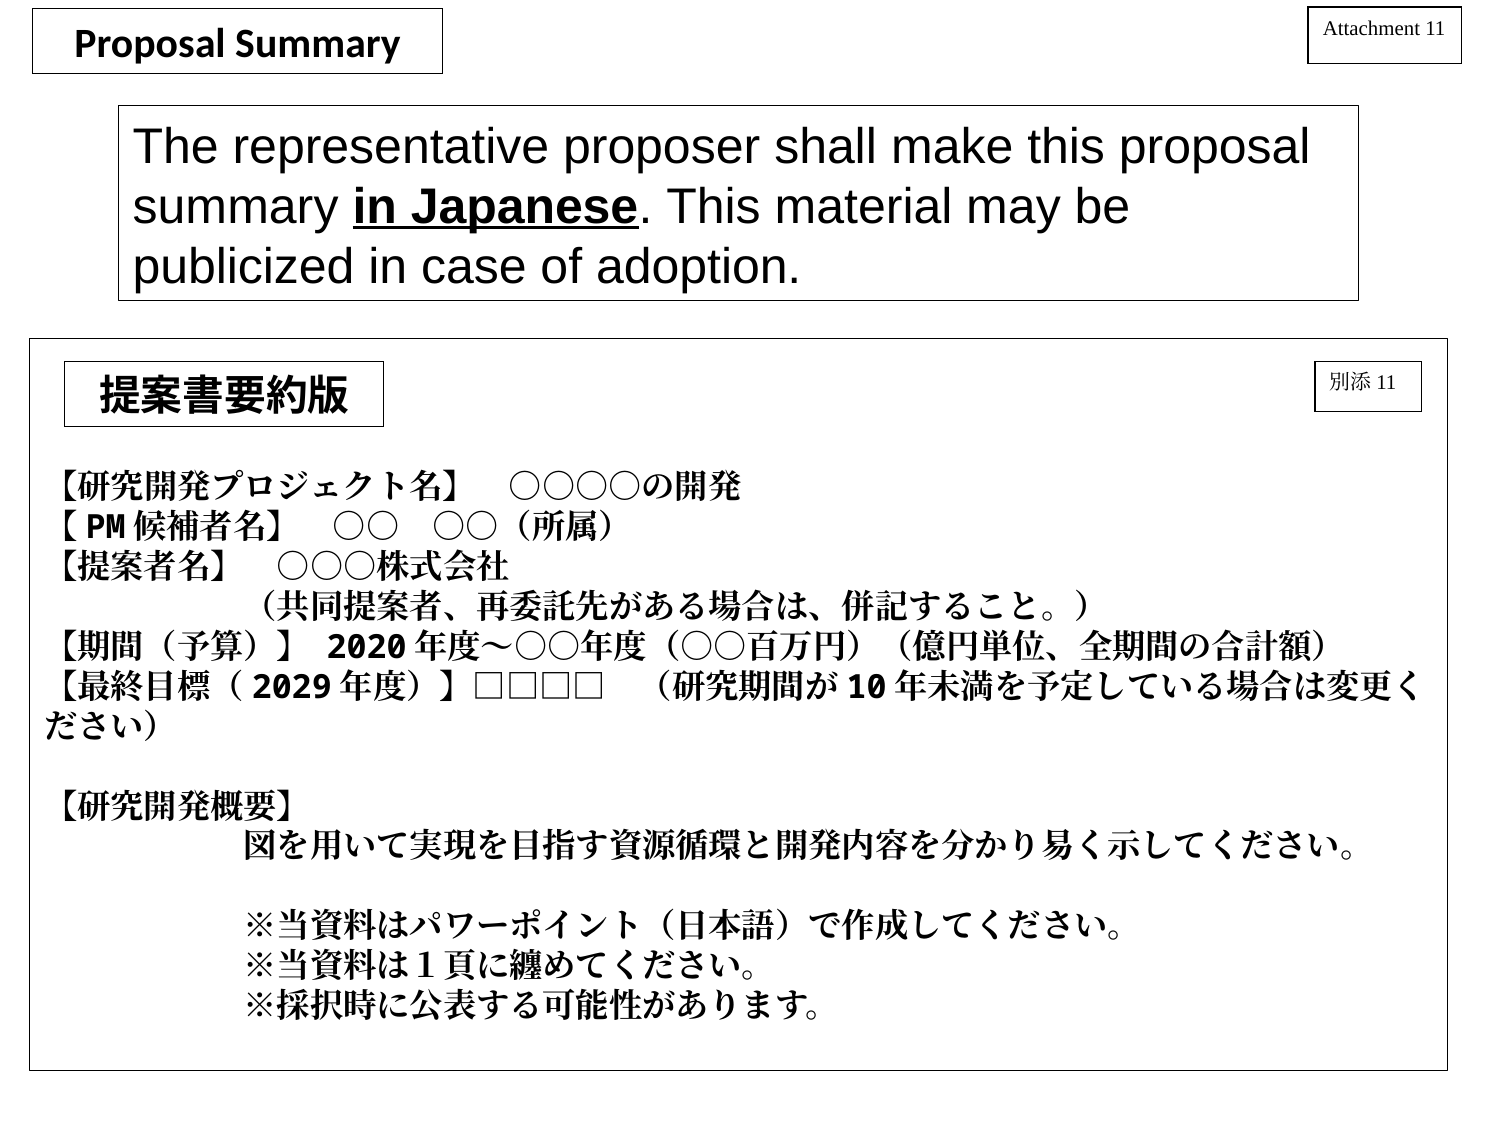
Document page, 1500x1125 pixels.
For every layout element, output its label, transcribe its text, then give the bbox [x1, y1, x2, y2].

text_box 別添11 [1315, 361, 1422, 412]
text_box 【研究開発プロジェクト名】 ○○○○の開発 【PM候補者名】 ○○ ○○（所属） 【提案者名】 ○○○株式会社 （共同提案者、再委託先がある場合は、併記すること。） 【期間（予算）】 2020年度～○○年度（○○百万円）（億円単位、全期間の合計額） 【最終目標（2029年度）】□□□□ （研究期間が10年未満を予定している場合は変更ください） 【研究開発概要】 図を用いて実現を目指す資源循環と開発内容を分かり易く示してください。 ※当資料はパワーポイント（日本語）で作成してください。 ※当資料は１頁に纏めてください。 ※採択時に公表する可能性があります。 [29, 338, 1447, 1071]
text_box Proposal Summary [32, 8, 443, 74]
text_box The representative proposer shall make this proposal summary in Japanese. This material may be publicized in case of adoption. [117, 105, 1359, 301]
text_box 提案書要約版 [64, 361, 384, 427]
text_box Attachment 11 [1307, 7, 1462, 64]
